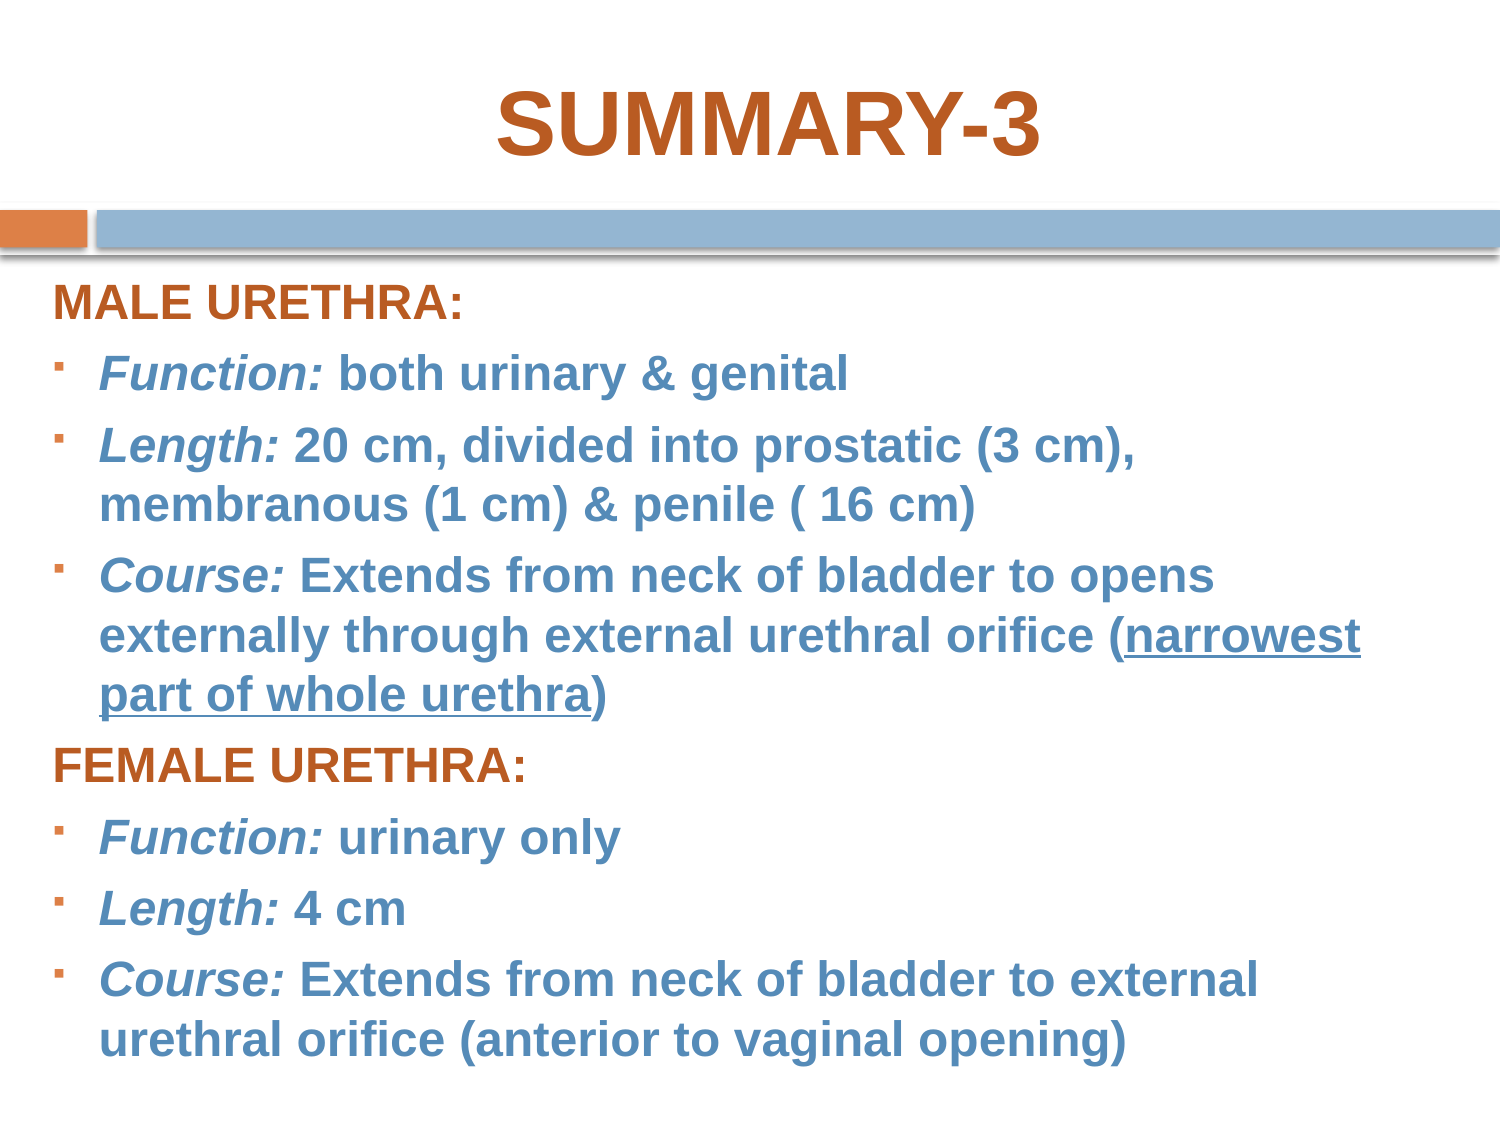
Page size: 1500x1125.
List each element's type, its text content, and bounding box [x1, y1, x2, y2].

text_box SUMMARY-3 [100, 37, 1438, 200]
text_box MALE URETHRA: Function: both urinary & genital Length: 20 cm, divided into prostatic (3 cm), membranous (1 cm) & penile ( 16 cm) Course: Extends from neck of bladder to opens externally through external urethral orifice (narrowest part of whole urethra) FEMALE URETHRA: Function: urinary only Length: 4 cm Course: Extends from neck of bladder to external urethral orifice (anterior to vaginal opening) [37, 262, 1463, 1075]
